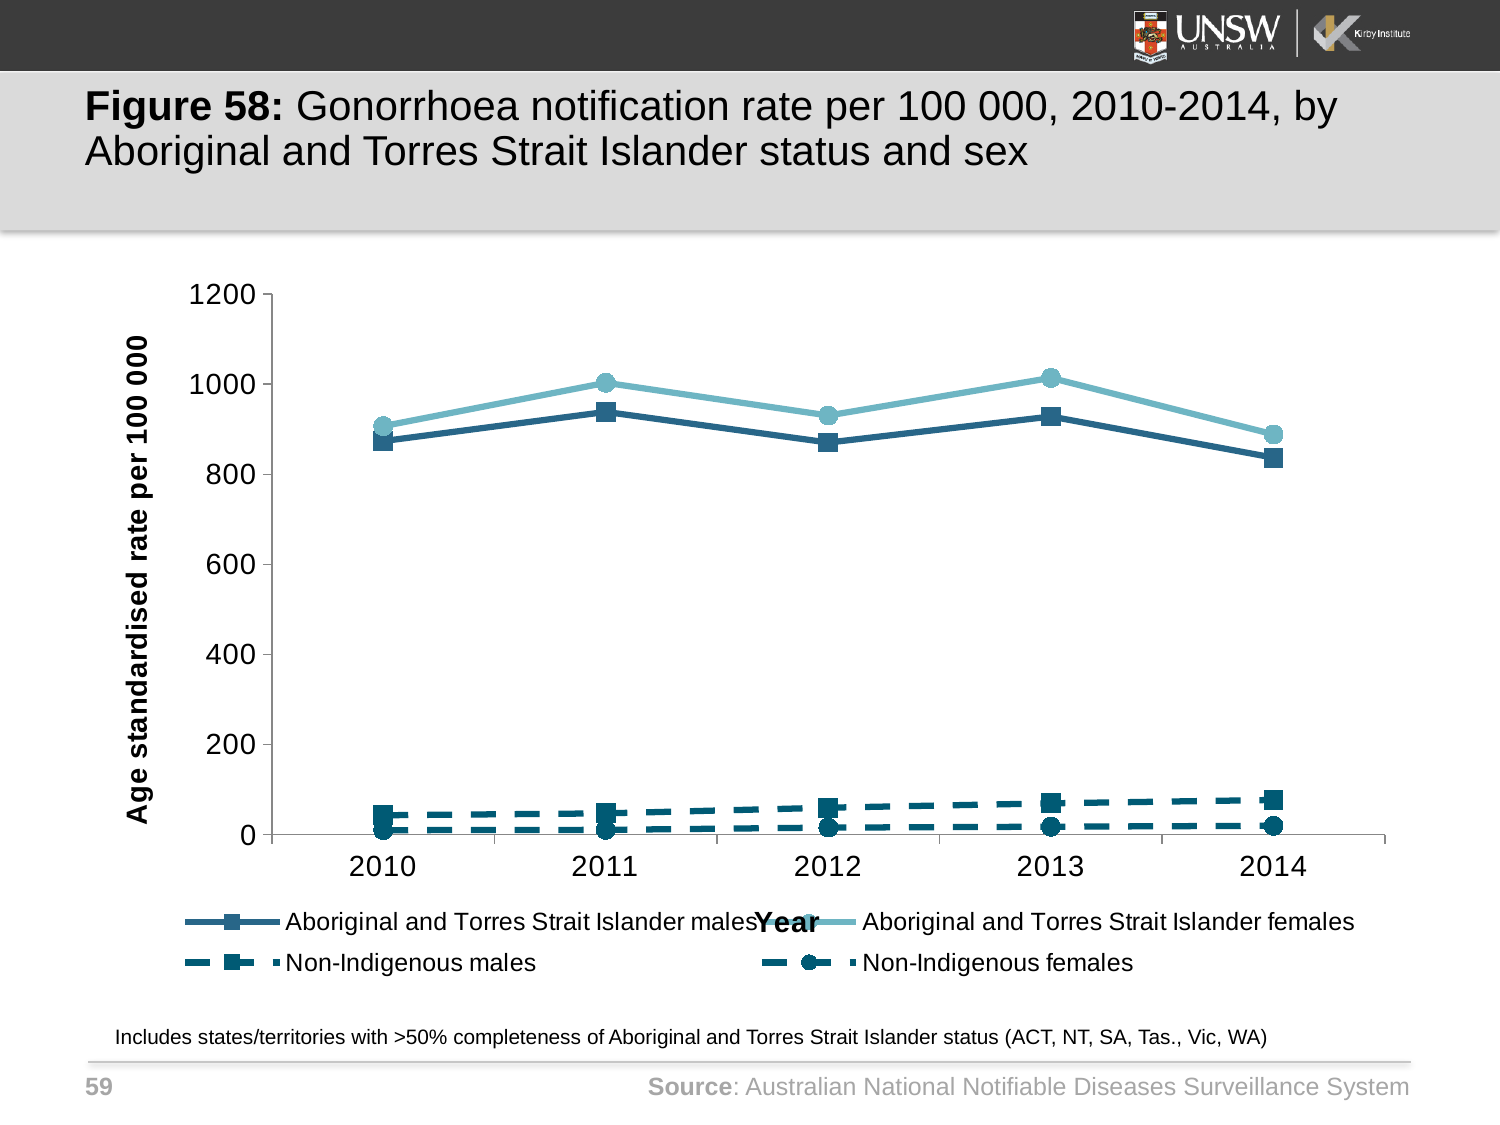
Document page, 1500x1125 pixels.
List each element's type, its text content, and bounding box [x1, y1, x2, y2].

text_box Includes states/territories with >50% completeness of Aboriginal and Torres Strait Islander status (ACT, NT, SA, Tas., Vic, WA) [100, 1016, 1424, 1057]
picture [0, 0, 1500, 71]
title Figure 58: Gonorrhoea notification rate per 100 000, 2010-2014, by Aboriginal and Torres Strait Islander status and sex [85, 84, 1412, 216]
slide_number 59 [85, 1070, 195, 1112]
list Source: Australian National Notifiable Diseases Surveillance System [262, 1070, 1412, 1112]
chart [84, 262, 1412, 1023]
